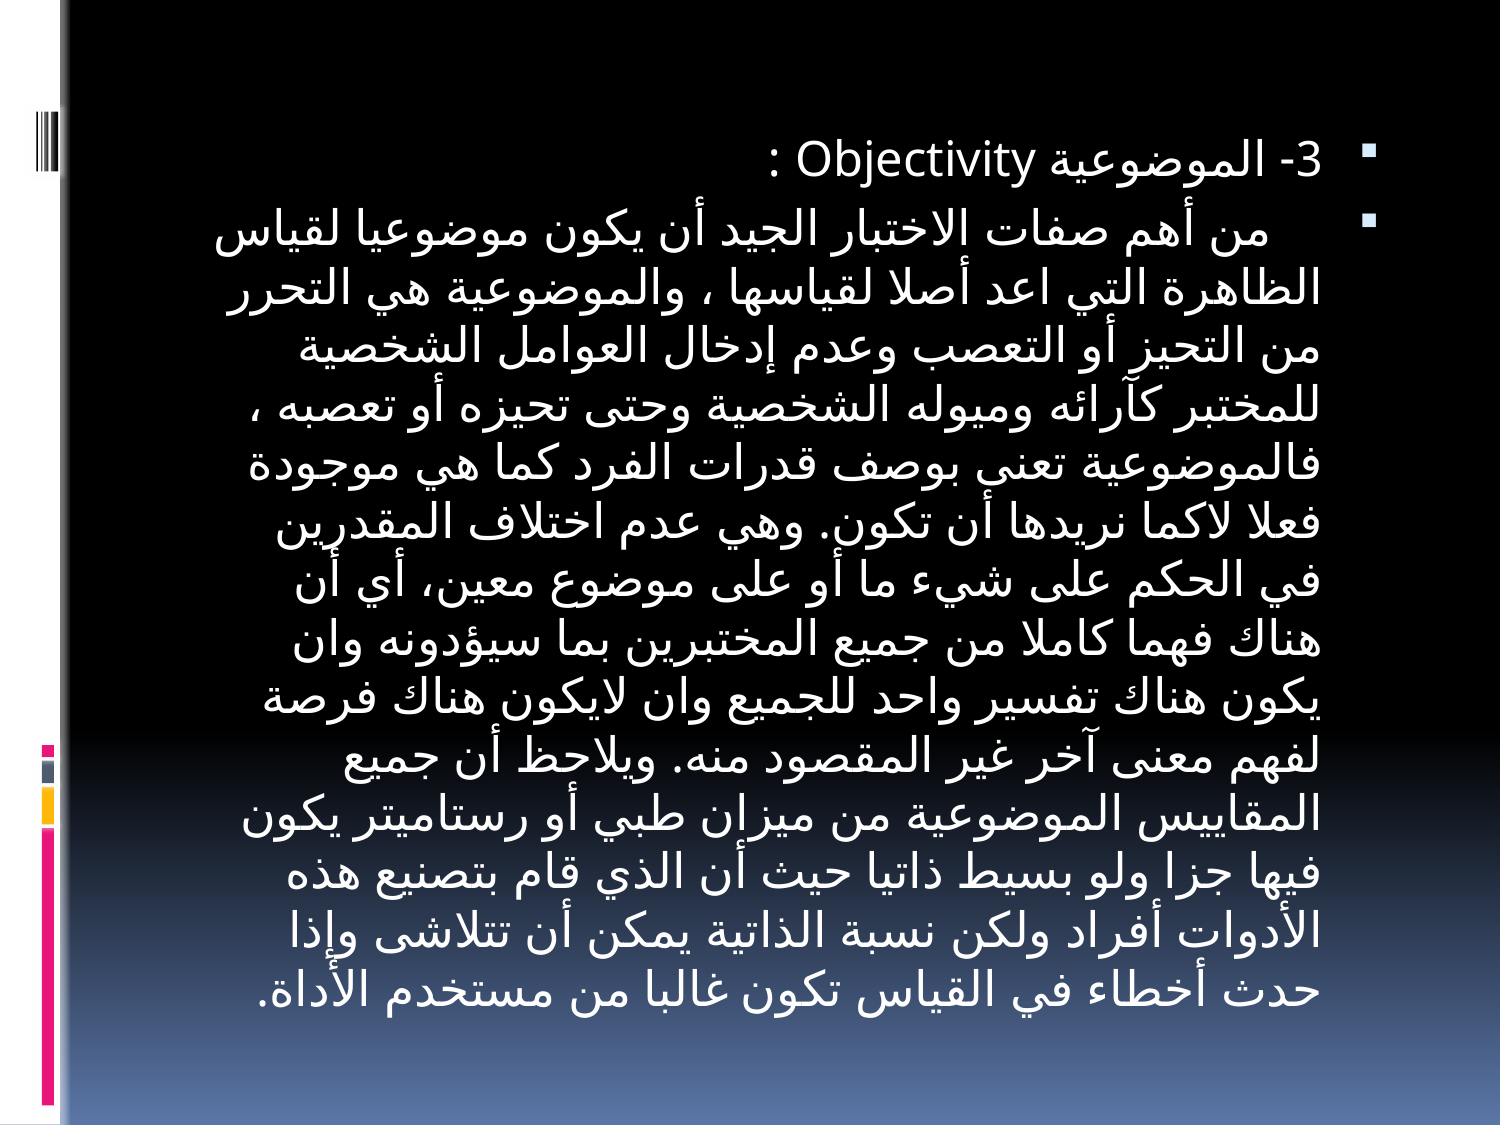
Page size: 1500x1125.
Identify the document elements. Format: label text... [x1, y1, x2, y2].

list 3- الموضوعية Objectivity : من أهم صفات الاختبار الجيد أن يكون موضوعيا لقياس الظاهرة التي اعد أصلا لقياسها ، والموضوعية هي التحرر من التحيز أو التعصب وعدم إدخال العوامل الشخصية للمختبر كآرائه وميوله الشخصية وحتى تحيزه أو تعصبه ، فالموضوعية تعنى بوصف قدرات الفرد كما هي موجودة فعلا لاكما نريدها أن تكون. وهي عدم اختلاف المقدرين في الحكم على شيء ما أو على موضوع معين، أي أن هناك فهما كاملا من جميع المختبرين بما سيؤدونه وان يكون هناك تفسير واحد للجميع وان لايكون هناك فرصة لفهم معنى آخر غير المقصود منه. ويلاحظ أن جميع المقاييس الموضوعية من ميزان طبي أو رستاميتر يكون فيها جزا ولو بسيط ذاتيا حيث أن الذي قام بتصنيع هذه الأدوات أفراد ولكن نسبة الذاتية يمكن أن تتلاشى وإذا حدث أخطاء في القياس تكون غالبا من مستخدم الأداة. [187, 120, 1400, 1075]
